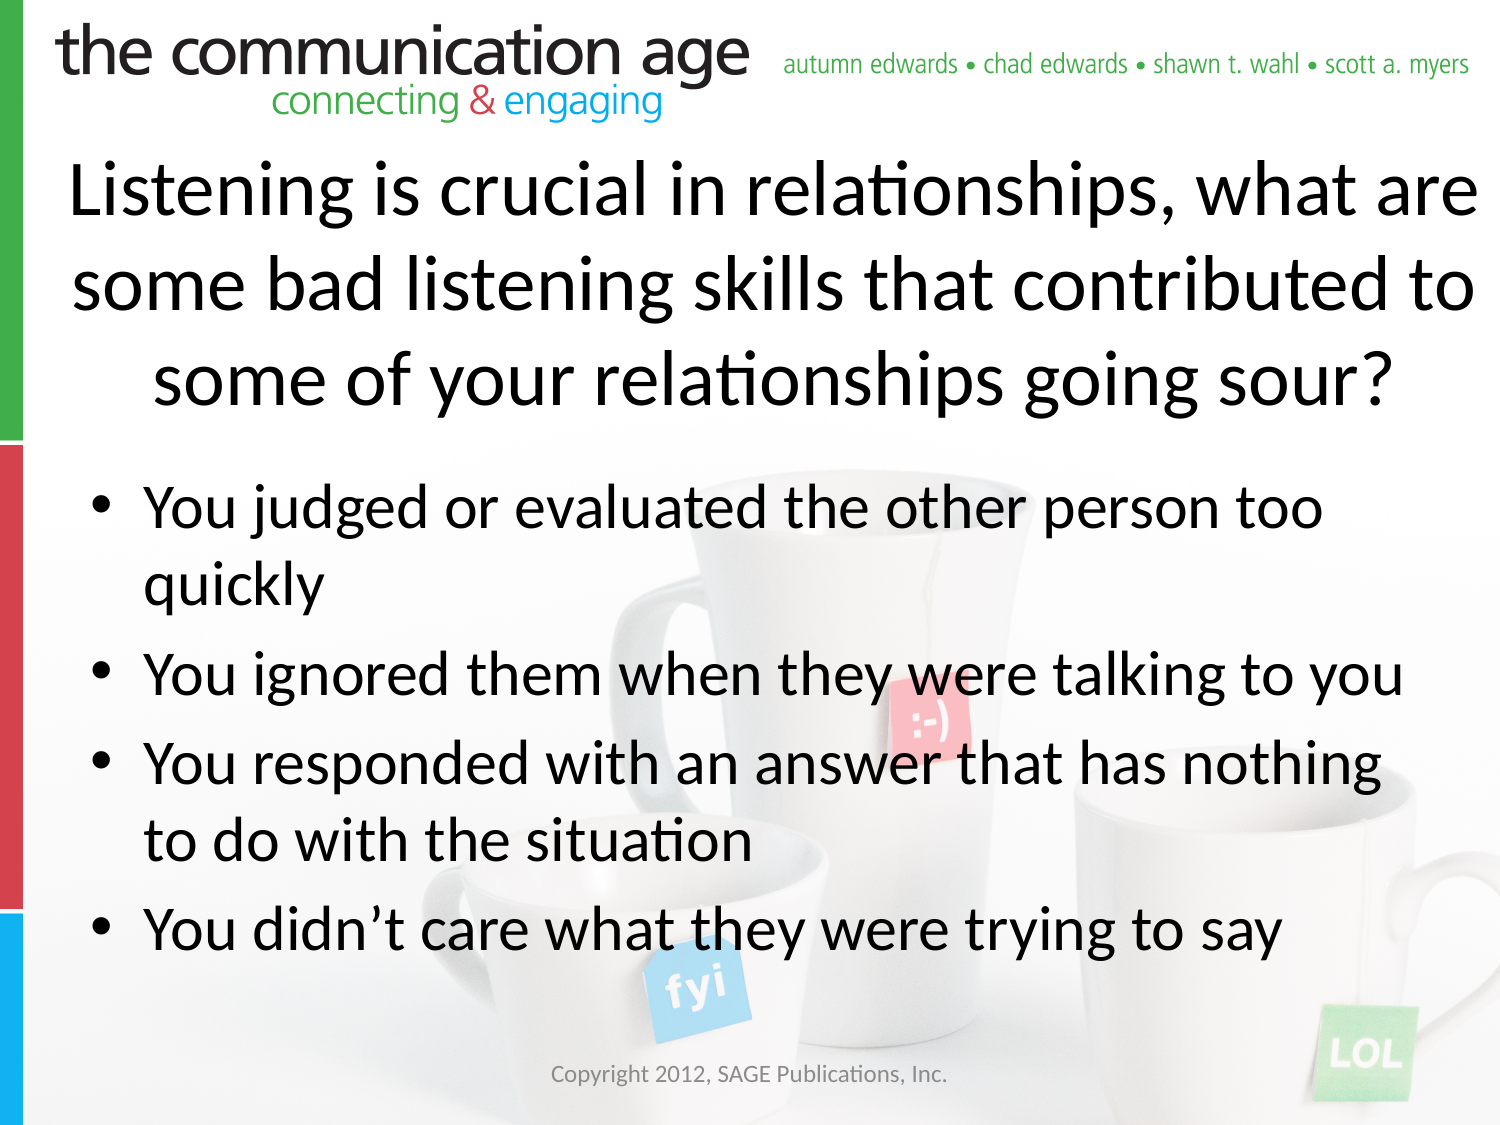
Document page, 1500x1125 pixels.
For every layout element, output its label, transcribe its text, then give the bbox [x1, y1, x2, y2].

list You judged or evaluated the other person too quickly You ignored them when they were talking to you You responded with an answer that has nothing to do with the situation You didn’t care what they were trying to say [75, 457, 1425, 1043]
footer Copyright 2012, SAGE Publications, Inc. [512, 1042, 988, 1103]
picture [0, 0, 1500, 1125]
title Listening is crucial in relationships, what are some bad listening skills that contributed to some of your relationships going sour? [50, 205, 1500, 353]
